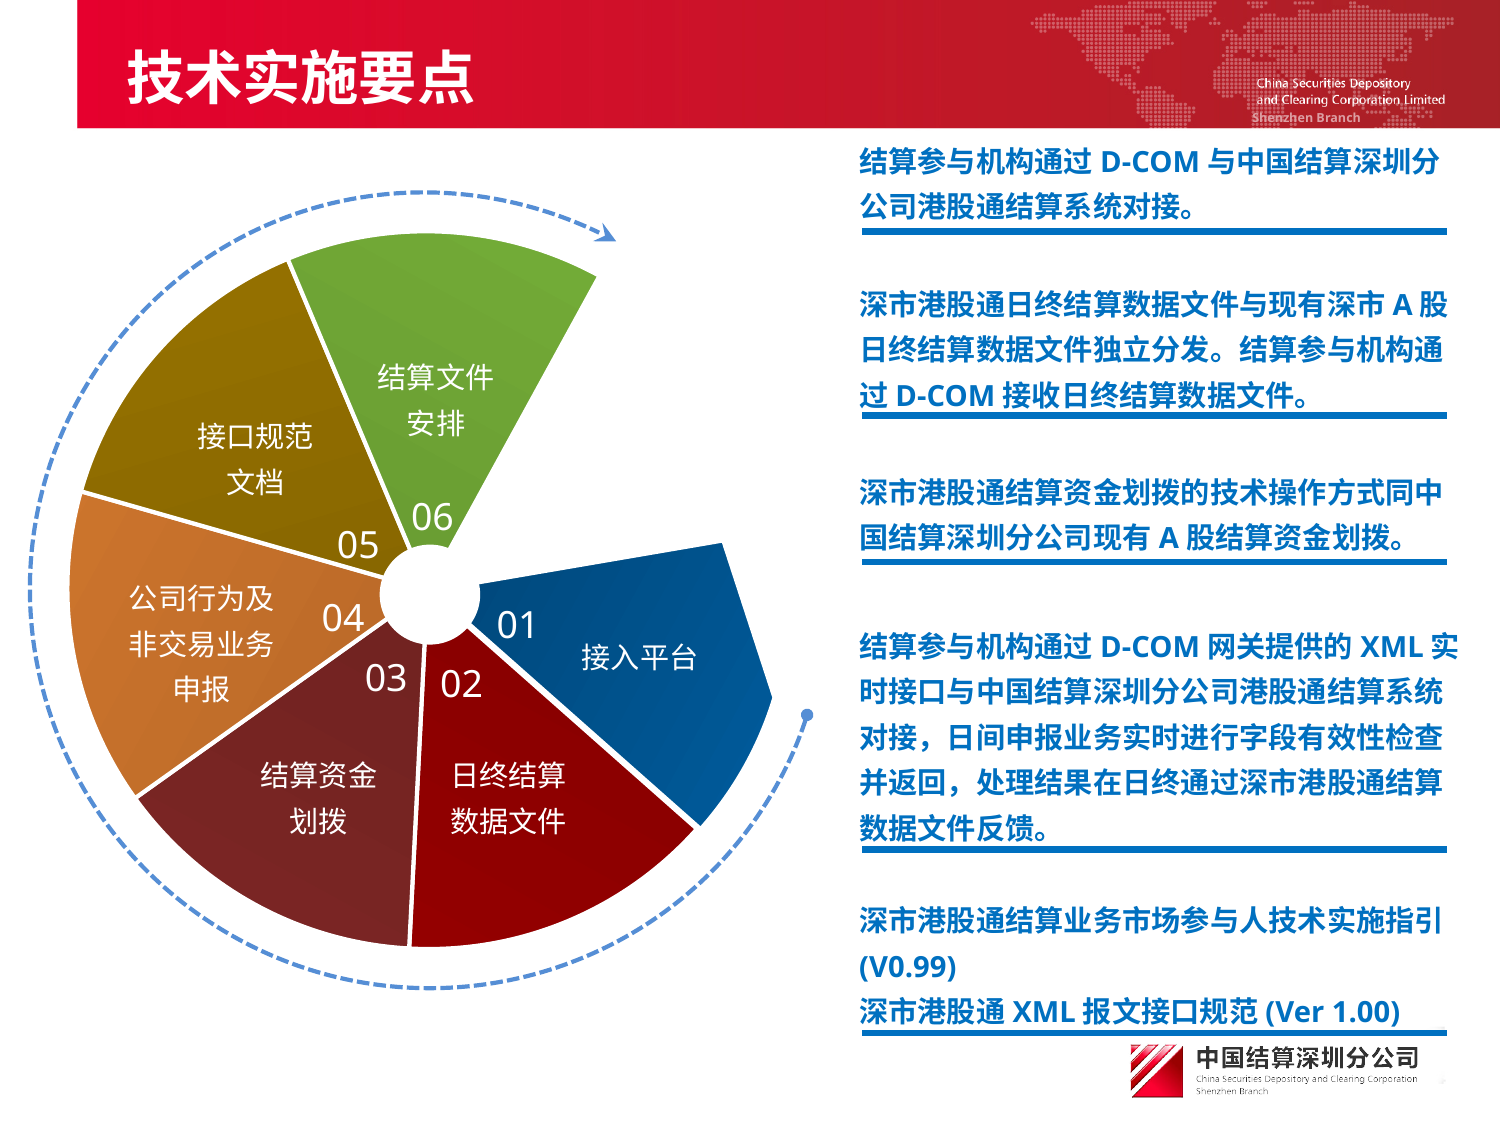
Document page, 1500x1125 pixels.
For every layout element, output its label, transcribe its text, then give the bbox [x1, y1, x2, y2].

picture [0, 0, 1500, 1125]
text_box 深市港股通结算资金划拨的技术操作方式同中国结算深圳分公司现有A股结算资金划拨。 [844, 456, 1483, 562]
text_box 深市港股通结算业务市场参与人技术实施指引(V0.99) 深市港股通XML报文接口规范(Ver 1.00) [844, 884, 1483, 1036]
text_box 深市港股通日终结算数据文件与现有深市A股日终结算数据文件独立分发。结算参与机构通过D-COM接收日终结算数据文件。 [844, 268, 1483, 420]
text_box 结算参与机构通过D-COM网关提供的XML实时接口与中国结算深圳分公司港股通结算系统对接，日间申报业务实时进行字段有效性检查并返回，处理结果在日终通过深市港股通结算数据文件反馈。 [844, 610, 1483, 853]
title 技术实施要点 [110, 31, 1495, 119]
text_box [29, 193, 828, 988]
text_box 结算参与机构通过D-COM与中国结算深圳分公司港股通结算系统对接。 [844, 125, 1483, 231]
